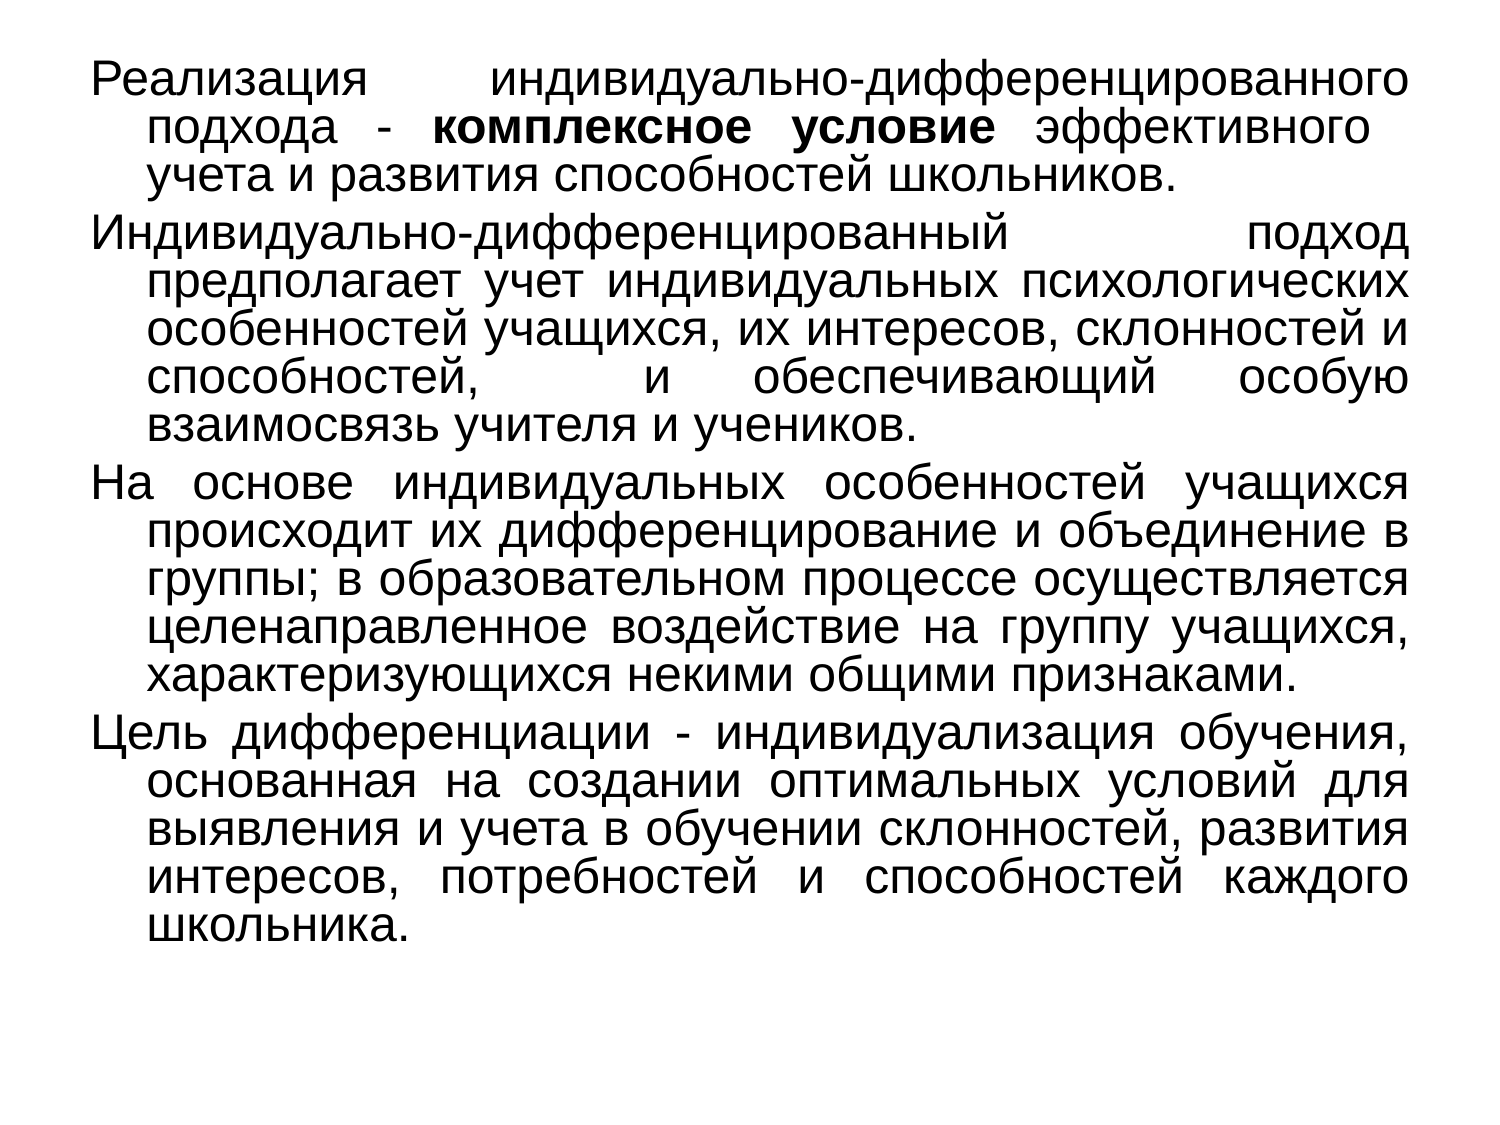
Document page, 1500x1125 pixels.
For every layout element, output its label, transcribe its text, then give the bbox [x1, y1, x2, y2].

list Реализация индивидуально-дифференцированного подхода - комплексное условие эффективного учета и развития способностей школьников. Индивидуально-дифференцированный подход предполагает учет индивидуальных психологических особенностей учащихся, их интересов, склонностей и способностей, и обеспечивающий особую взаимосвязь учителя и учеников. На основе индивидуальных особенностей учащихся происходит их дифференцирование и объединение в группы; в образовательном процессе осуществляется целенаправленное воздействие на группу учащихся, характеризующихся некими общими признаками. Цель дифференциации - индивидуализация обучения, основанная на создании оптимальных условий для выявления и учета в обучении склонностей, развития интересов, потребностей и способностей каждого школьника. [74, 49, 1426, 1088]
